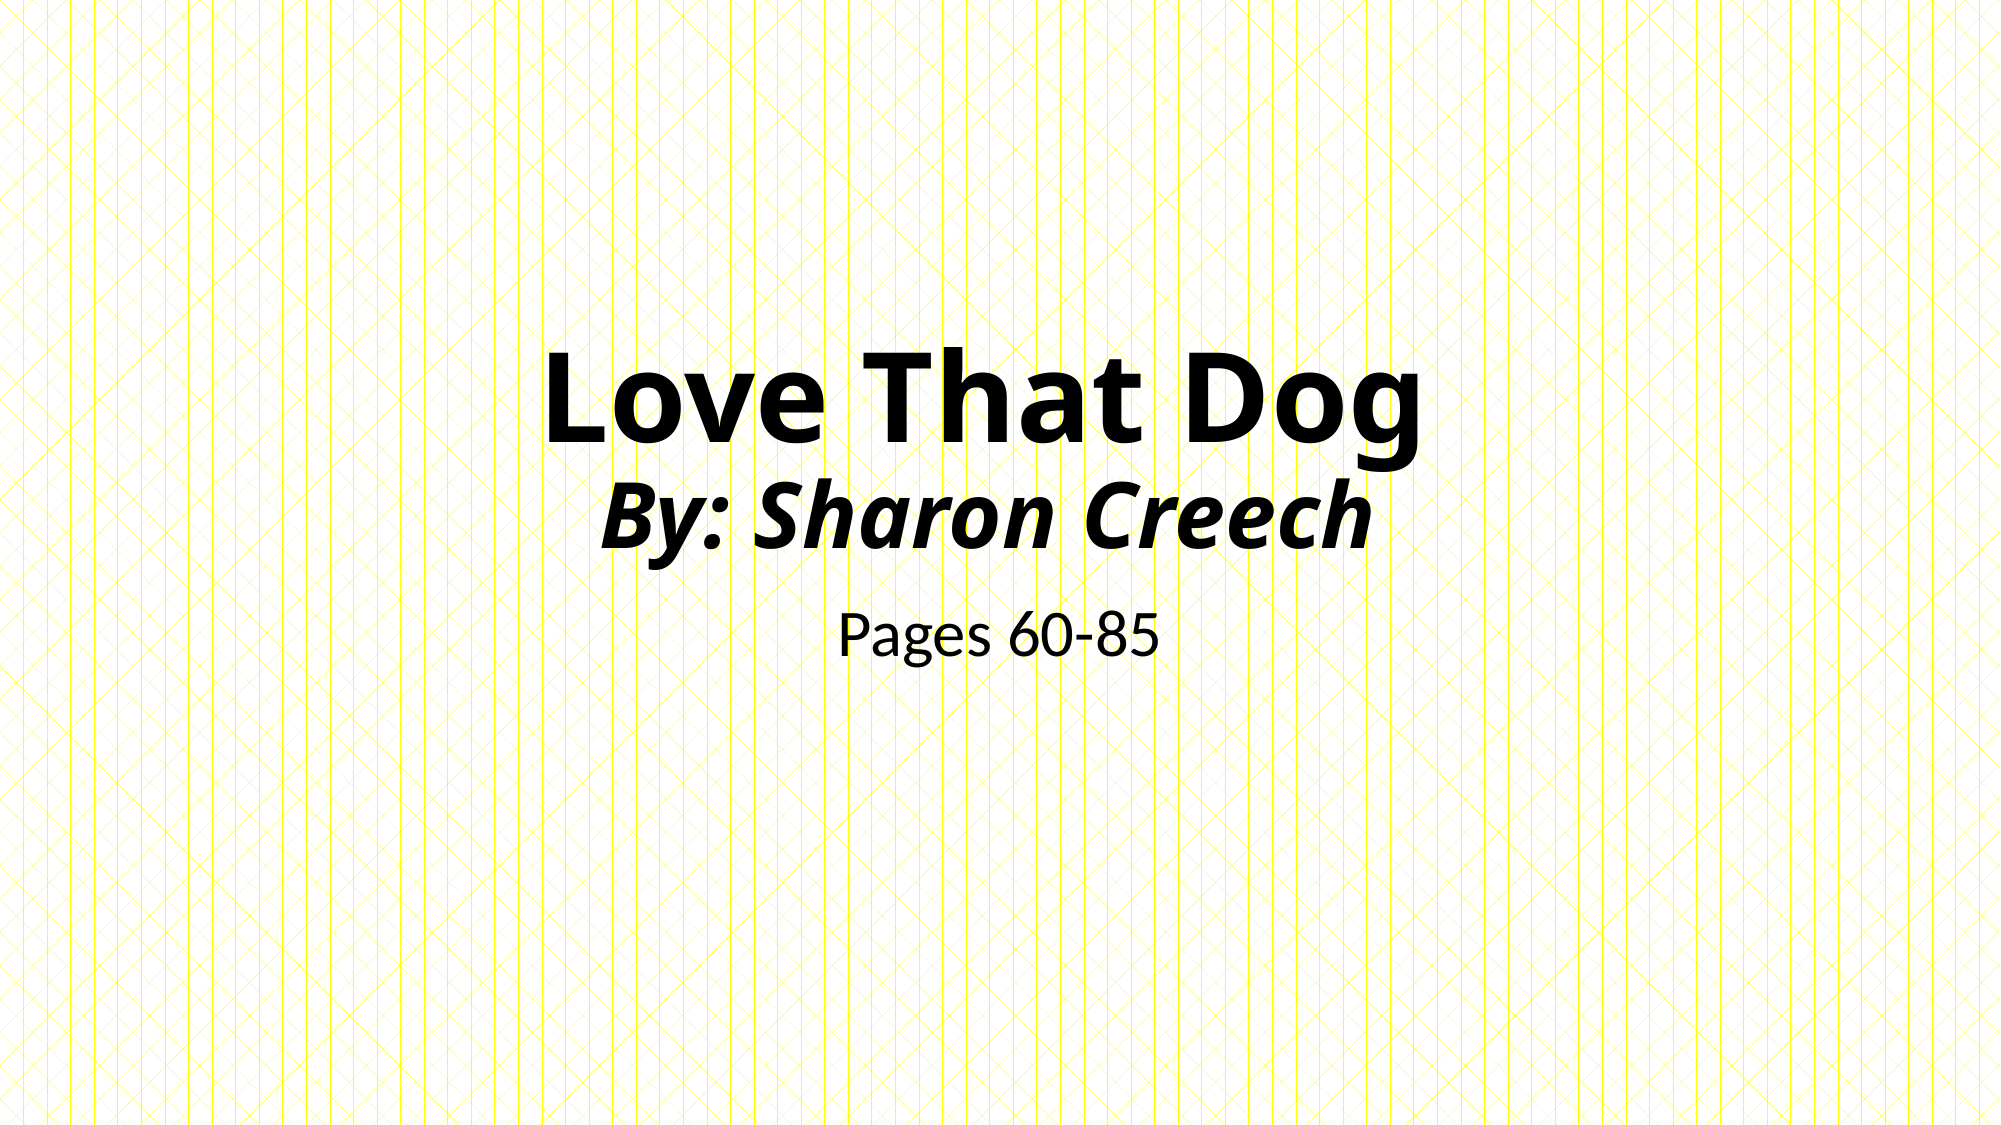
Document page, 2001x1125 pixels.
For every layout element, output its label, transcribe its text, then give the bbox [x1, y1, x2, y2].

title Love That Dog By: Sharon Creech [249, 184, 1750, 576]
subtitle Pages 60-85 [249, 590, 1750, 863]
